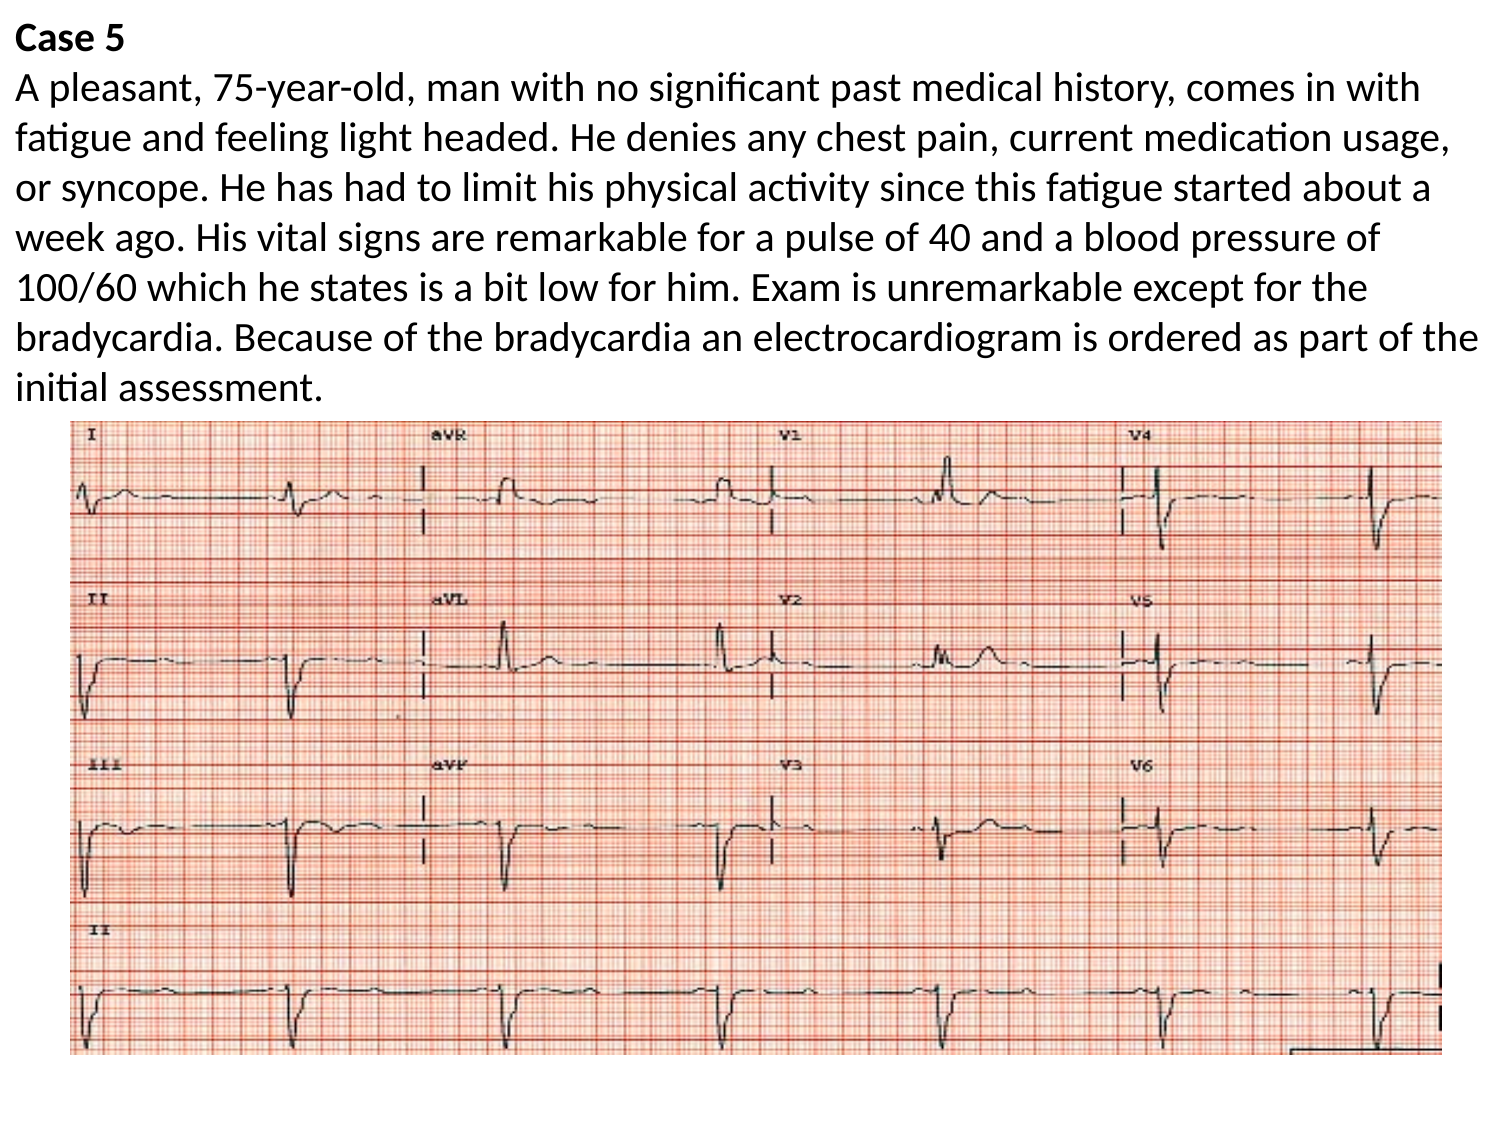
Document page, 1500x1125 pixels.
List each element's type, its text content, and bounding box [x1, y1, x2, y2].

picture [70, 421, 1442, 1055]
text_box Case 5 A pleasant, 75-year-old, man with no significant past medical history, comes in with fatigue and feeling light headed. He denies any chest pain, current medication usage, or syncope. He has had to limit his physical activity since this fatigue started about a week ago. His vital signs are remarkable for a pulse of 40 and a blood pressure of 100/60 which he states is a bit low for him. Exam is unremarkable except for the bradycardia. Because of the bradycardia an electrocardiogram is ordered as part of the initial assessment. [0, 2, 1500, 468]
